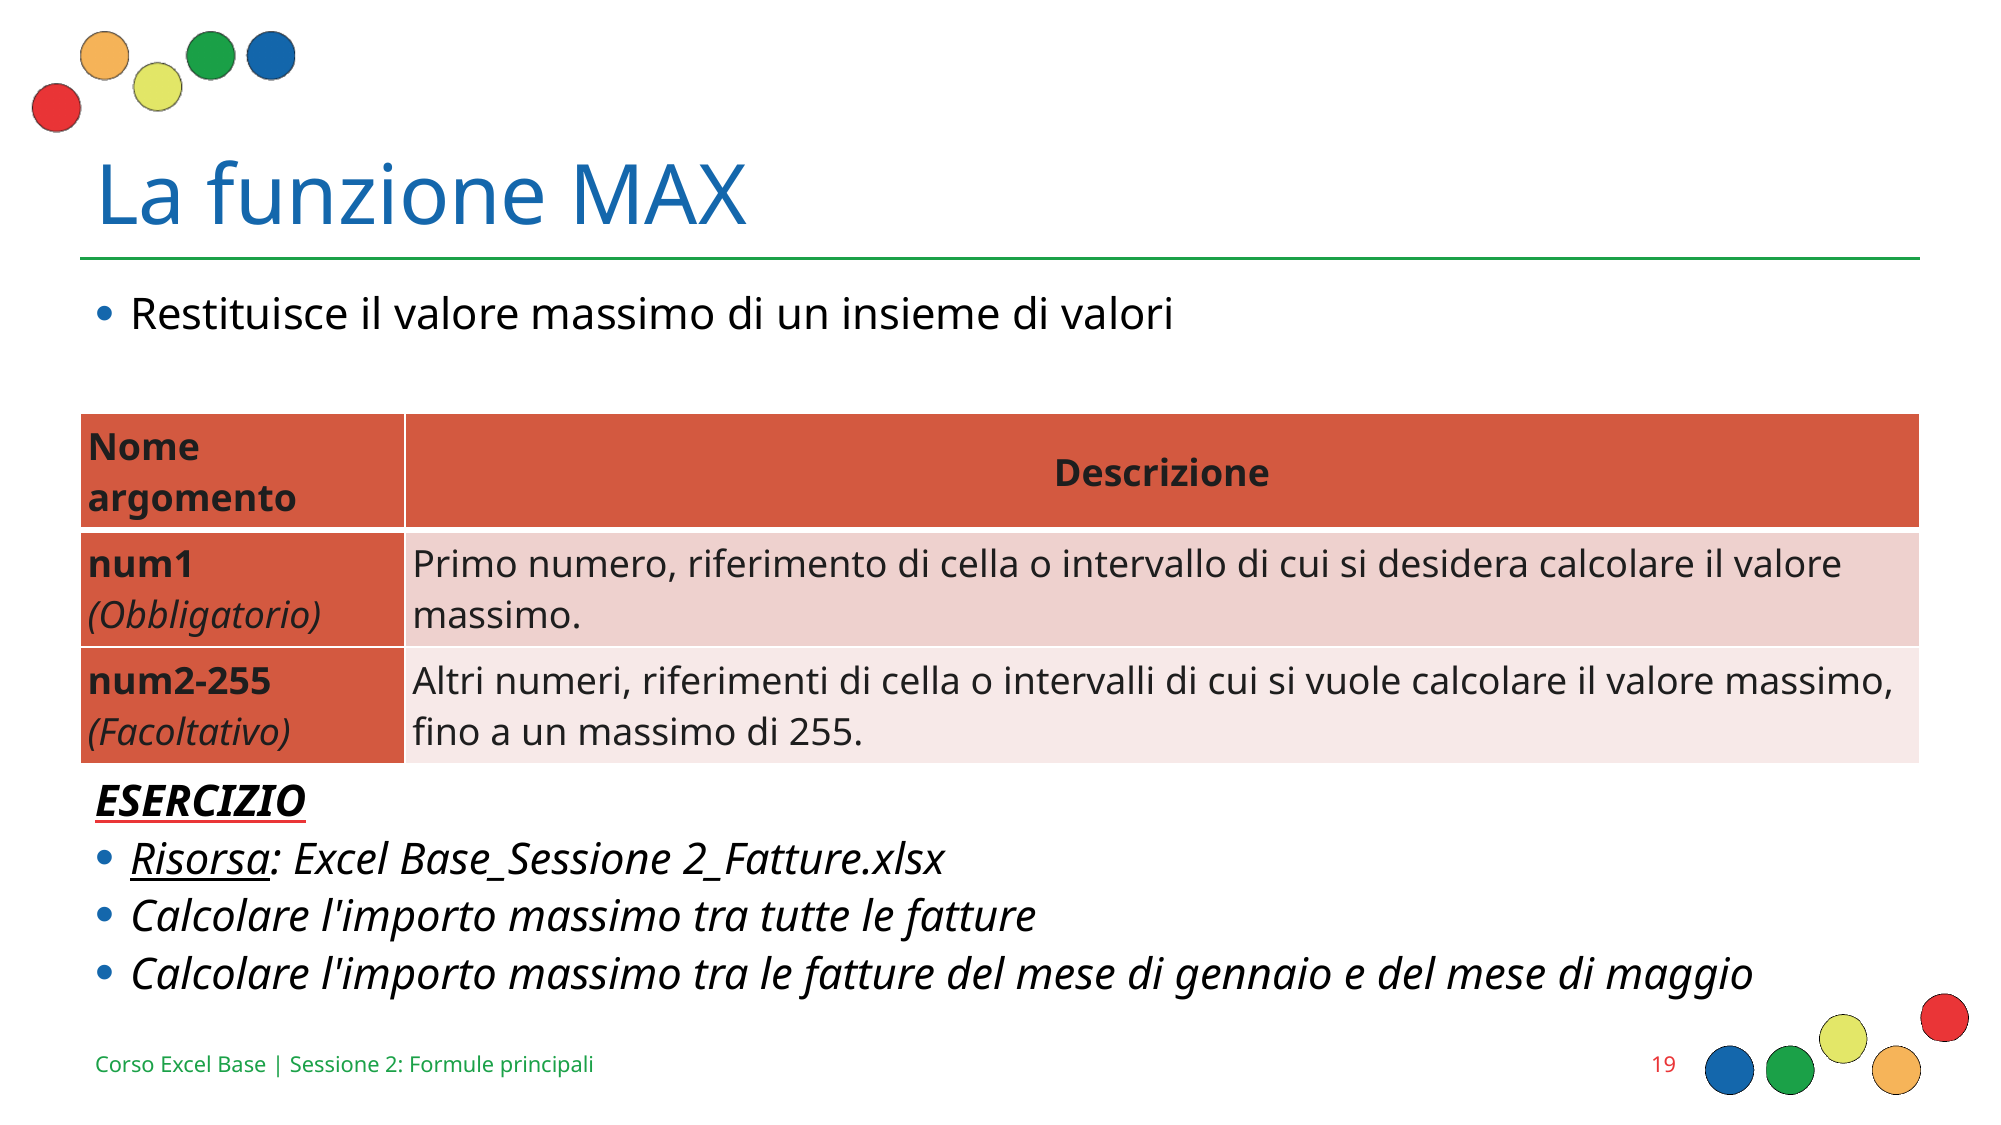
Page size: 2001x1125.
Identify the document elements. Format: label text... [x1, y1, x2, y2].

picture [29, 30, 295, 135]
footer Corso Excel Base | Sessione 2: Formule principali [80, 1035, 1571, 1096]
table_cell Altri numeri, riferimenti di cella o intervalli di cui si vuole calcolare il valore massimo, fino a un massimo di 255. [406, 648, 1919, 763]
table_header Nome argomento [81, 414, 404, 527]
table_cell Primo numero, riferimento di cella o intervallo di cui si desidera calcolare il valore massimo. [406, 533, 1919, 646]
picture [1704, 990, 1971, 1096]
table_cell num1 (Obbligatorio) [81, 533, 404, 646]
title La funzione MAX [80, 123, 1920, 259]
table_cell num2-255 (Facoltativo) [81, 648, 404, 763]
table_header Descrizione [406, 414, 1919, 527]
slide_number 19 [1583, 1035, 1692, 1096]
